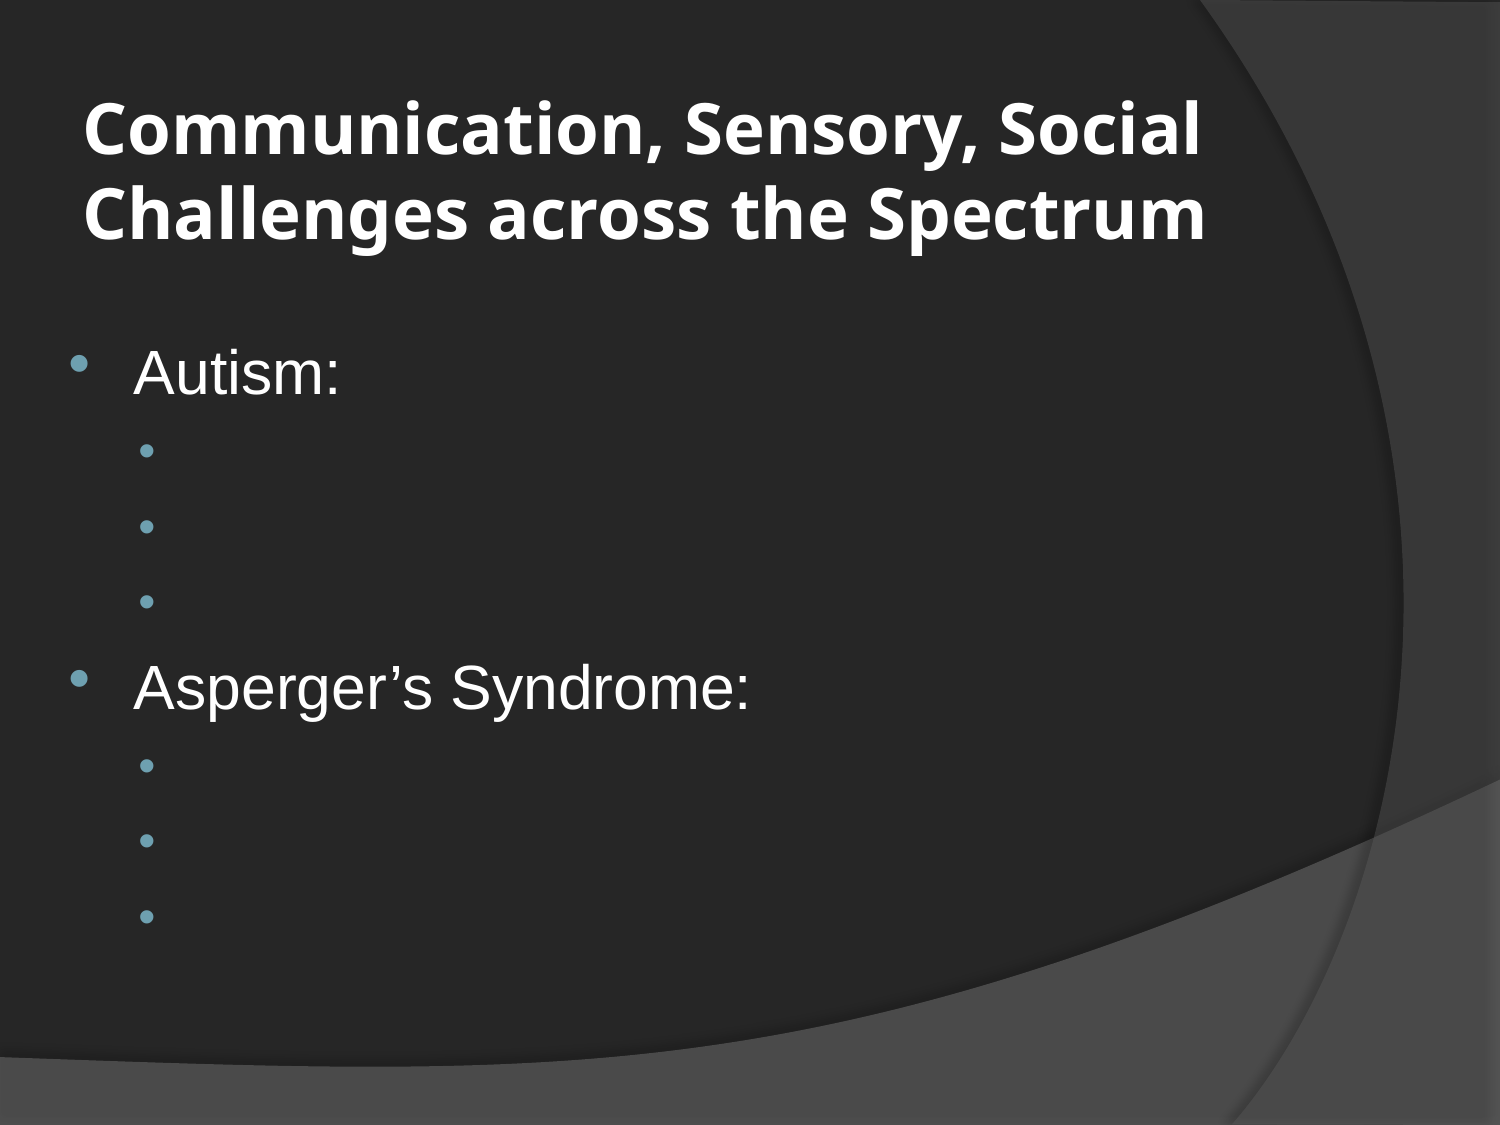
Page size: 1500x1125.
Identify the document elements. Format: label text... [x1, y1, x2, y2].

title Communication, Sensory, Social Challenges across the Spectrum [75, 75, 1425, 263]
list Autism: Asperger’s Syndrome: [50, 324, 1400, 1069]
